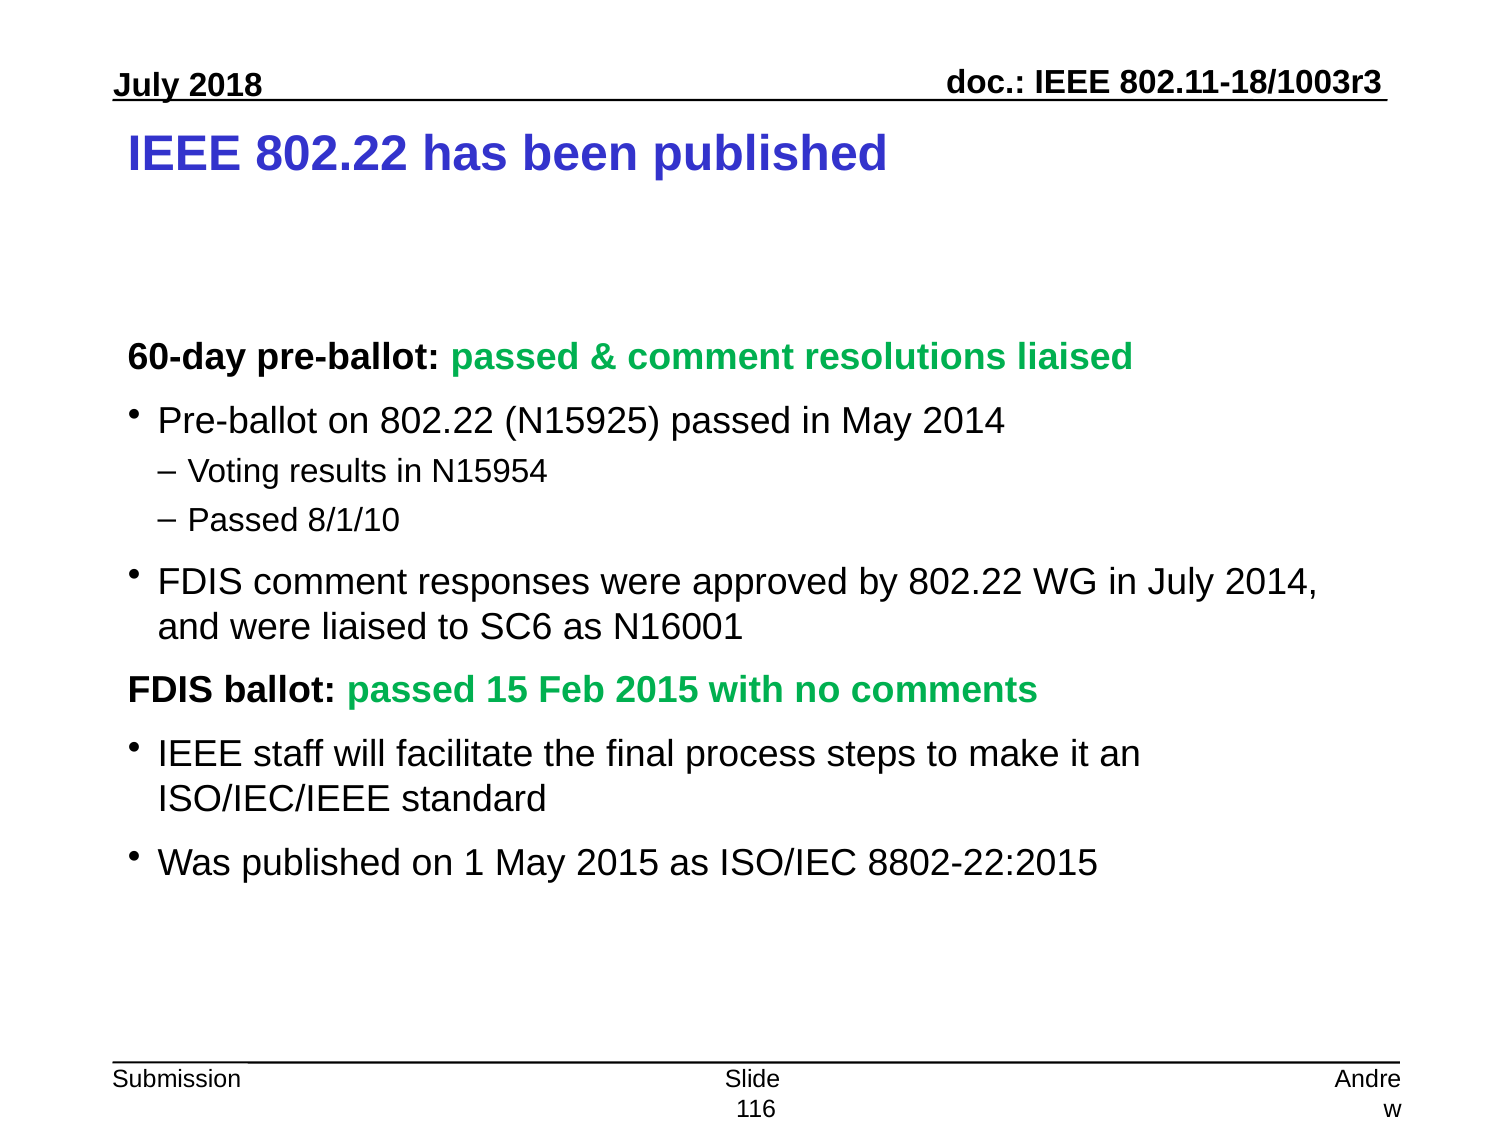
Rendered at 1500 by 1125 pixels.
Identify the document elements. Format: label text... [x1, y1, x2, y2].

title IEEE 802.22 has been published [112, 112, 1388, 288]
footer Andrew Myles, Cisco [1320, 1061, 1402, 1093]
list 60-day pre-ballot: passed & comment resolutions liaised Pre-ballot on 802.22 (N15925) passed in May 2014 Voting results in N15954 Passed 8/1/10 FDIS comment responses were approved by 802.22 WG in July 2014, and were liaised to SC6 as N16001 FDIS ballot: passed 15 Feb 2015 with no comments IEEE staff will facilitate the final process steps to make it an ISO/IEC/IEEE standard Was published on 1 May 2015 as ISO/IEC 8802-22:2015 [112, 324, 1388, 1000]
slide_number Slide 116 [709, 1061, 803, 1093]
